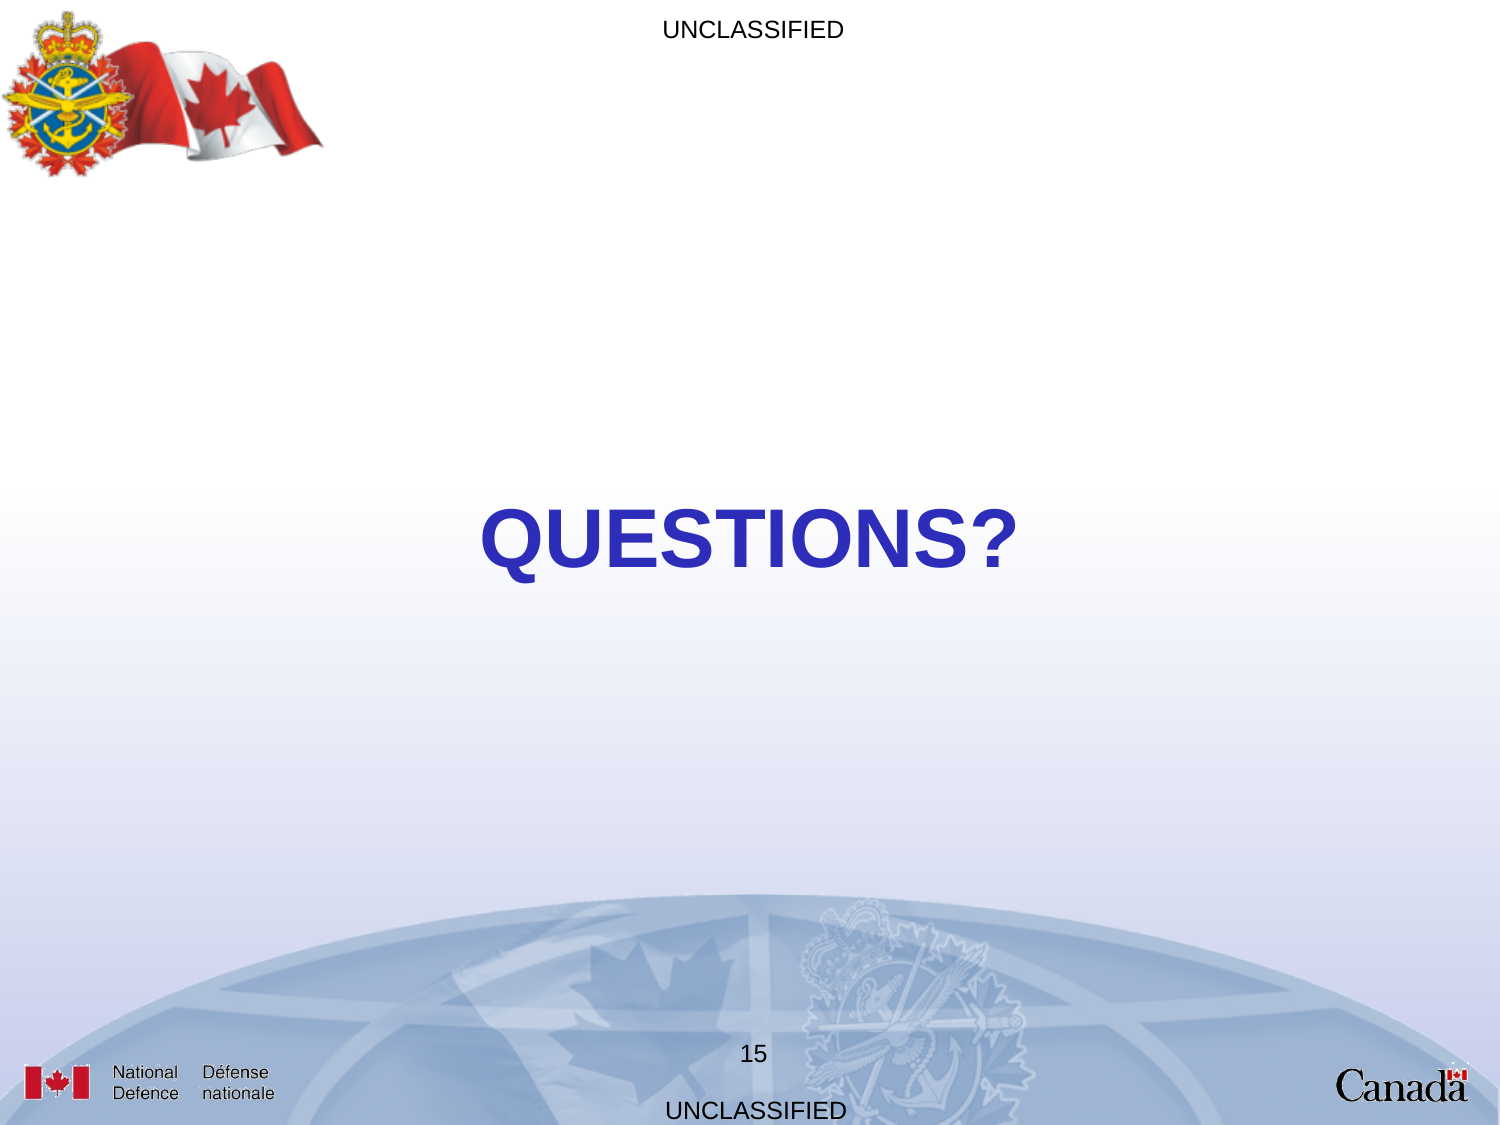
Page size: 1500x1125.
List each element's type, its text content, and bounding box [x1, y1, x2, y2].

picture [0, 8, 329, 179]
text_box QUESTIONS? [0, 476, 1500, 592]
picture [1329, 1062, 1475, 1108]
picture [24, 1064, 275, 1100]
